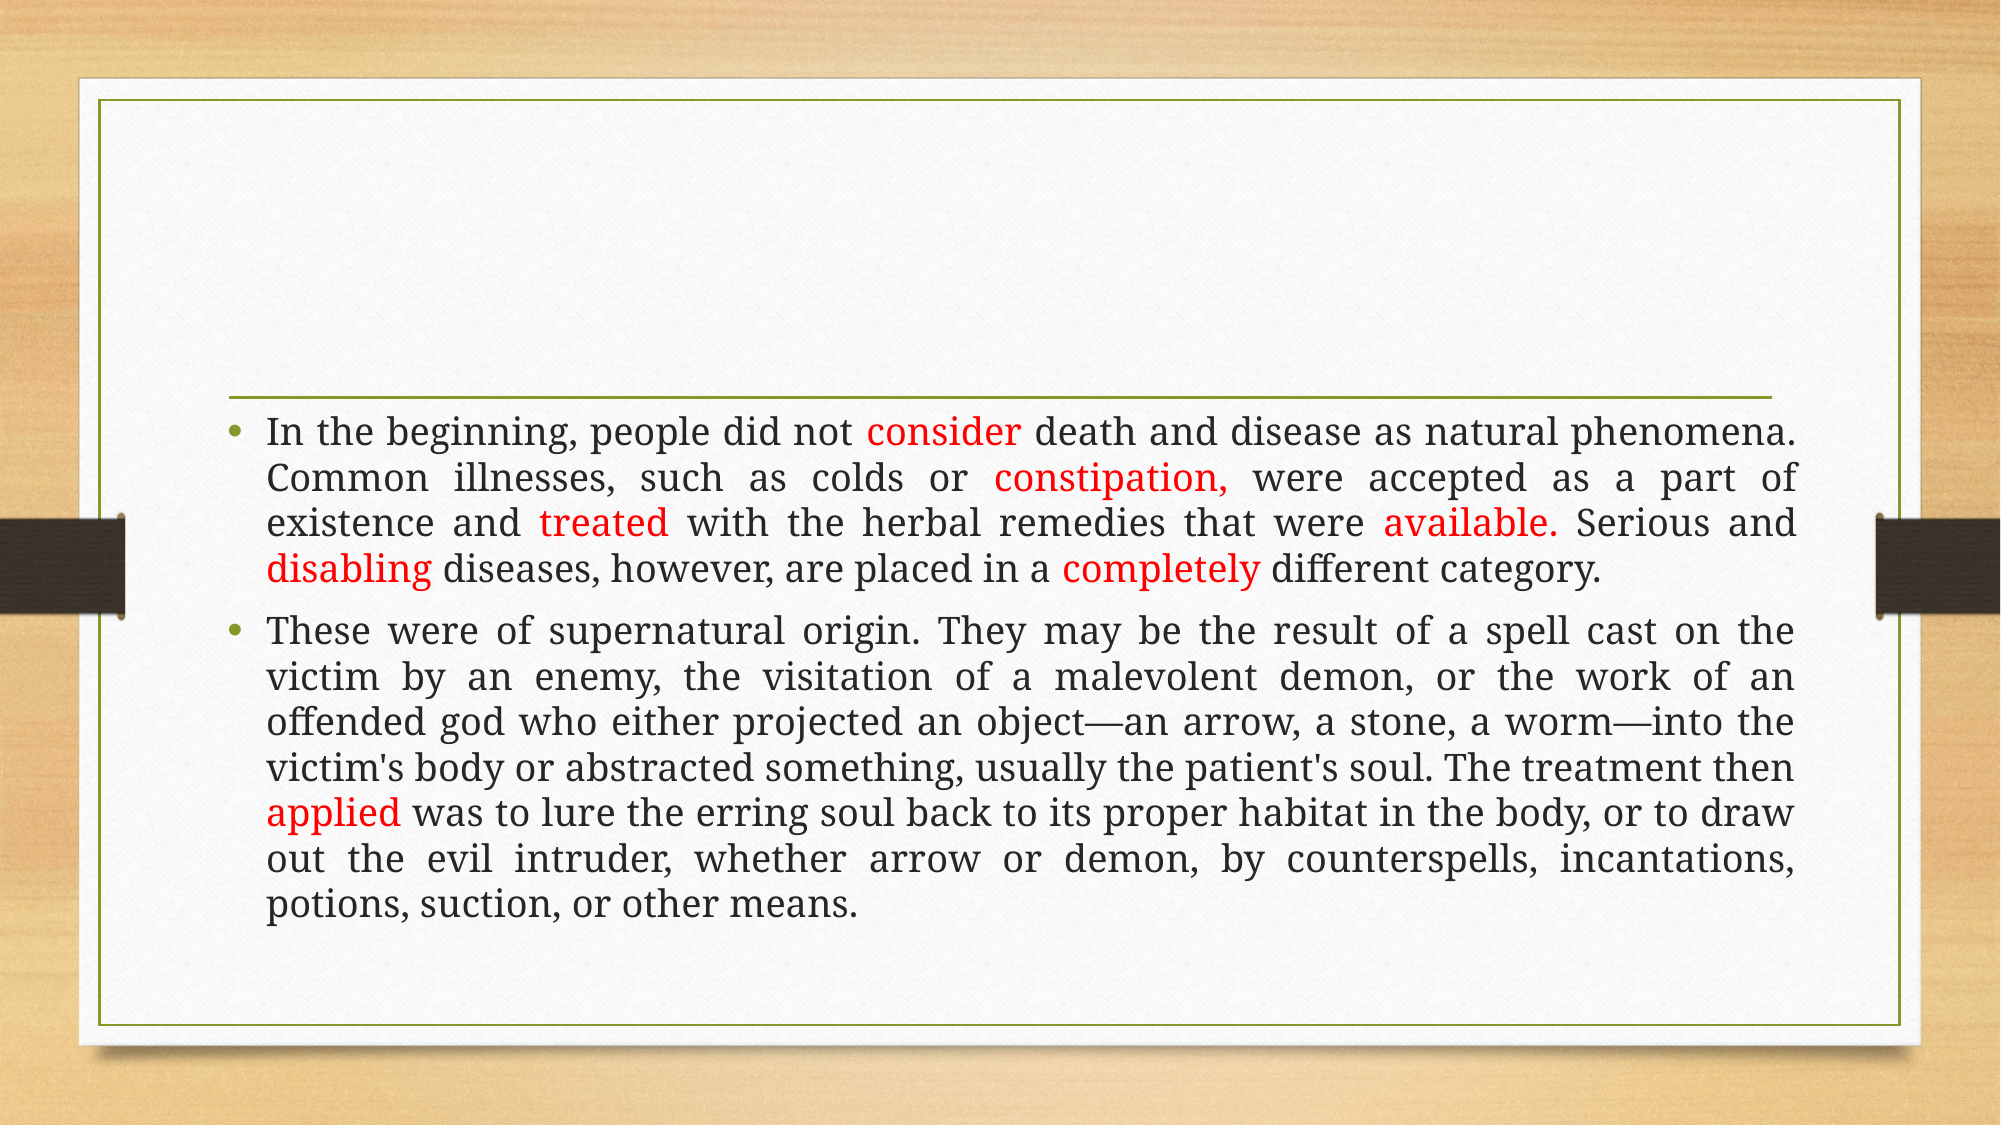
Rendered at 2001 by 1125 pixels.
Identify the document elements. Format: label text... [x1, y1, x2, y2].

list In the beginning, people did not consider death and disease as natural phenomena. Common illnesses, such as colds or constipation, were accepted as a part of existence and treated with the herbal remedies that were available. Serious and disabling diseases, however, are placed in a completely different category. These were of supernatural origin. They may be the result of a spell cast on the victim by an enemy, the visitation of a malevolent demon, or the work of an offended god who either projected an object—an arrow, a stone, a worm—into the victim's body or abstracted something, usually the patient's soul. The treatment then applied was to lure the erring soul back to its proper habitat in the body, or to draw out the evil intruder, whether arrow or demon, by counterspells, incantations, potions, suction, or other means. [212, 399, 1813, 945]
picture [0, 0, 2001, 1125]
